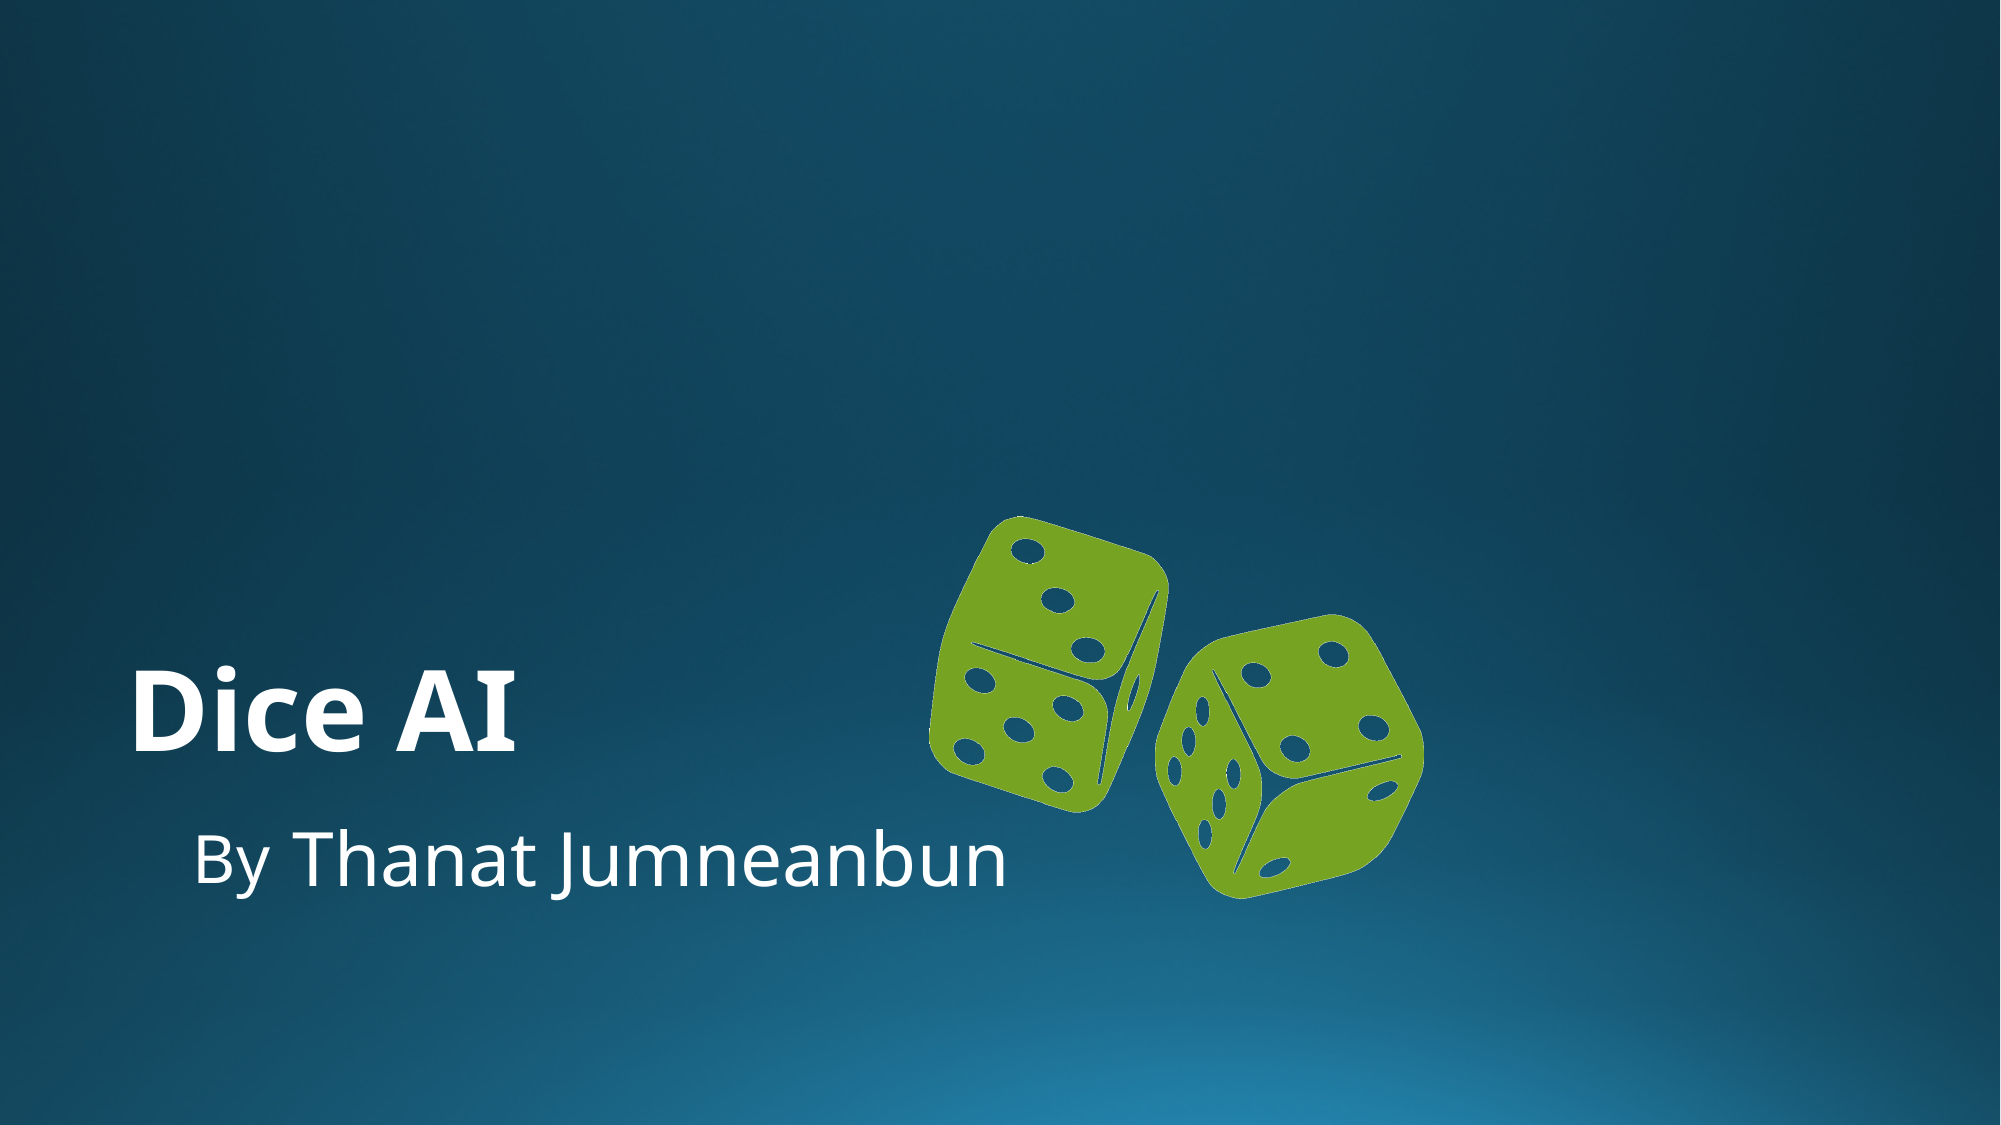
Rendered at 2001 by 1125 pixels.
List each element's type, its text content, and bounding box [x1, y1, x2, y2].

picture [0, 0, 2001, 1125]
text_box Thanat Jumneanbun [277, 804, 1025, 909]
text_box By [177, 809, 277, 904]
text_box Dice AI [111, 631, 534, 782]
